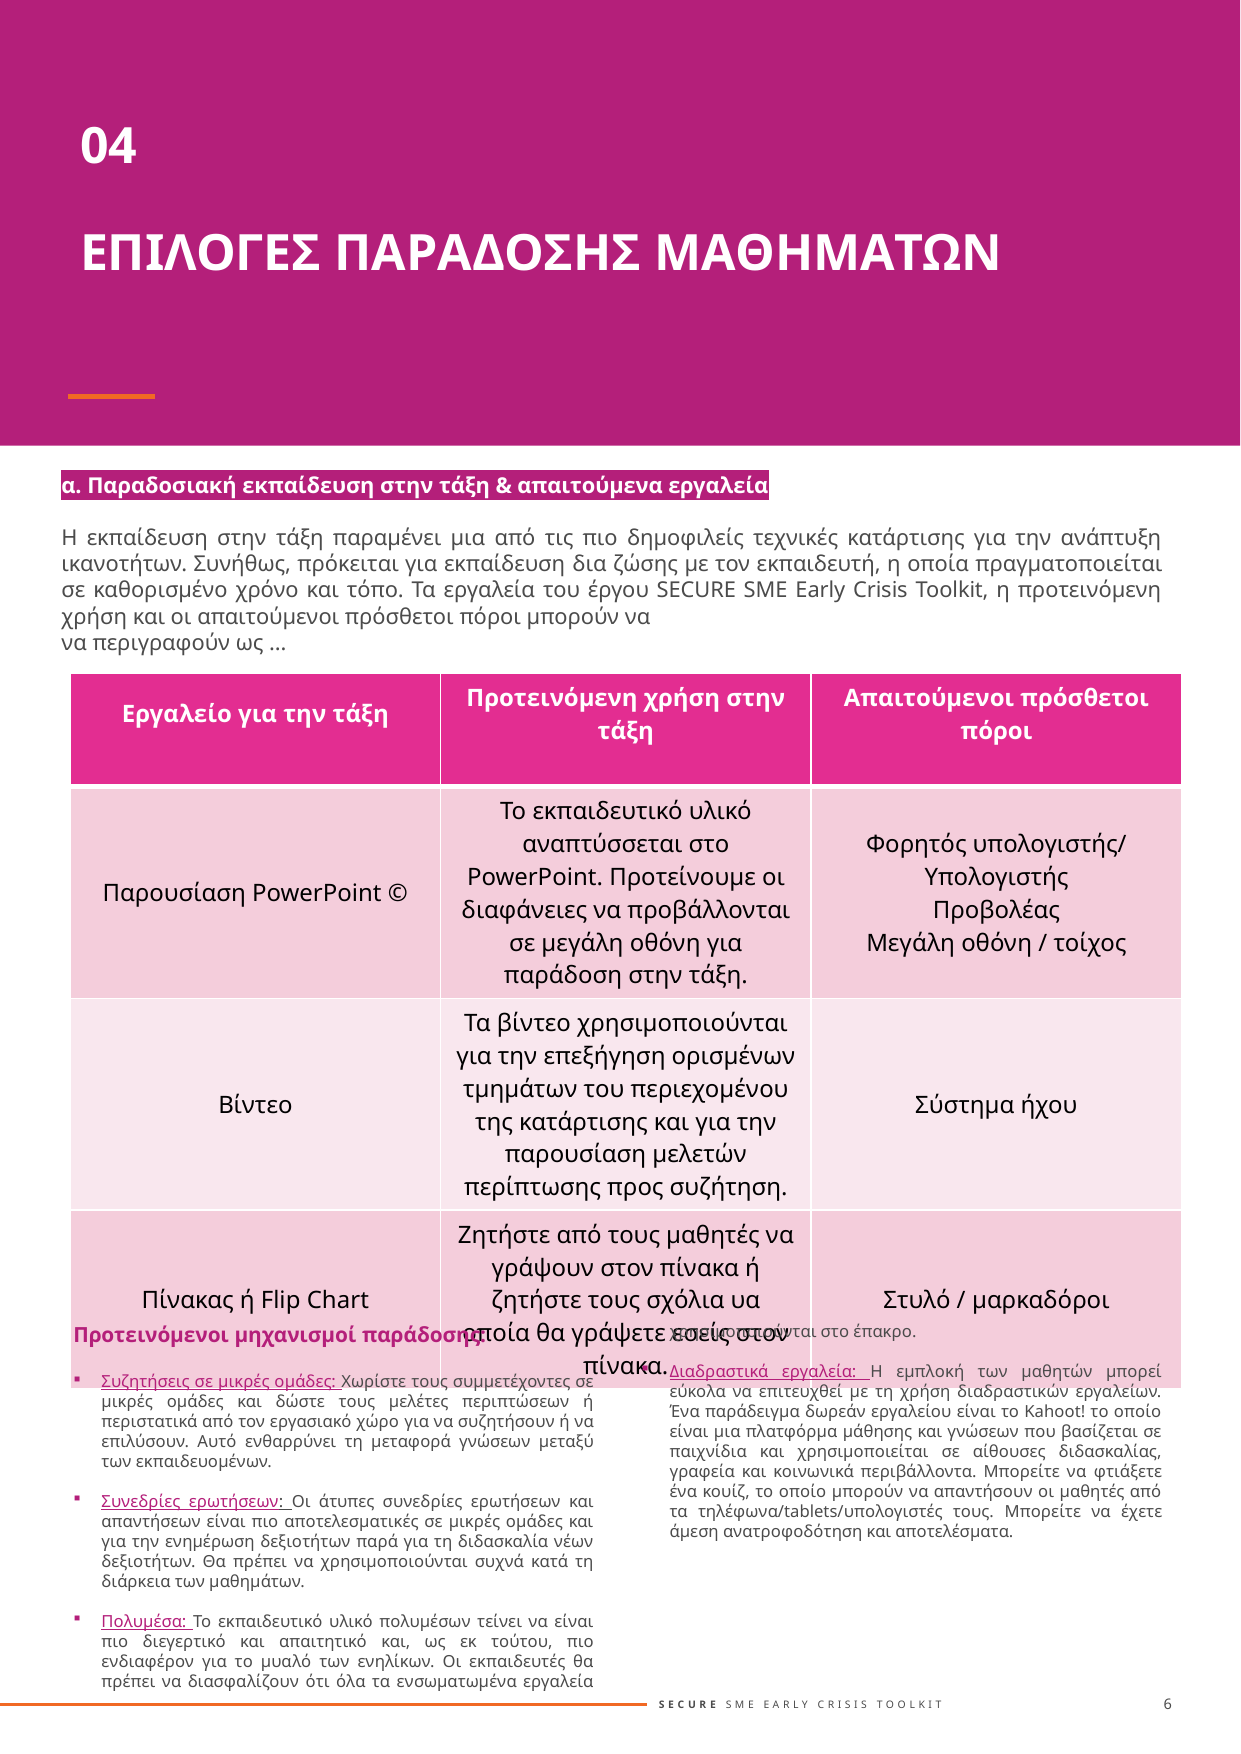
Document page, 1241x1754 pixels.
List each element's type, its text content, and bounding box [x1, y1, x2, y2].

table_cell Σύστημα ήχου [812, 999, 1181, 1209]
table_cell Το εκπαιδευτικό υλικό αναπτύσσεται στο PowerPoint. Προτείνουμε οι διαφάνειες να προβάλλονται σε μεγάλη οθόνη για παράδοση στην τάξη. [441, 789, 810, 998]
table_header Εργαλείο για την τάξη [71, 674, 440, 784]
table_cell Βίντεο [71, 999, 440, 1209]
table_cell Τα βίντεο χρησιμοποιούνται για την επεξήγηση ορισμένων τμημάτων του περιεχομένου της κατάρτισης και για την παρουσίαση μελετών περίπτωσης προς συζήτηση. [441, 999, 810, 1209]
table_cell Πίνακας ή Flip Chart [71, 1211, 440, 1313]
table_header Απαιτούμενοι πρόσθετοι πόροι [812, 674, 1181, 784]
table_cell Φορητός υπολογιστής/ Υπολογιστής Προβολέας Μεγάλη οθόνη / τοίχος [812, 789, 1181, 998]
table_cell Παρουσίαση PowerPoint © [71, 789, 440, 998]
list α. Παραδοσιακή εκπαίδευση στην τάξη & απαιτούμενα εργαλεία Η εκπαίδευση στην τάξη παραμένει μια από τις πιο δημοφιλείς τεχνικές κατάρτισης για την ανάπτυξη ικανοτήτων. Συνήθως, πρόκειται για εκπαίδευση δια ζώσης με τον εκπαιδευτή, η οποία πραγματοποιείται σε καθορισμένο χρόνο και τόπο. Τα εργαλεία του έργου SECURE SME Early Crisis Toolkit, η προτεινόμενη χρήση και οι απαιτούμενοι πρόσθετοι πόροι μπορούν να να περιγραφούν ως ... [46, 463, 1241, 798]
table_cell Στυλό / μαρκαδόροι [812, 1211, 1181, 1388]
list 04 ΕΠΙΛΟΓΕΣ ΠΑΡΑΔΟΣΗΣ ΜΑΘΗΜΑΤΩΝ [64, 105, 1187, 228]
slide_number 6 [1024, 1666, 1187, 1743]
table_cell Ζητήστε από τους μαθητές να γράψουν στον πίνακα ή ζητήστε τους σχόλια υα οποία θα γράψετε εσείς στον πίνακα. [441, 1211, 810, 1313]
text_box Προτεινόμενοι μηχανισμοί παράδοσης: Συζητήσεις σε μικρές ομάδες: Χωρίστε τους συμμετέχοντες σε μικρές ομάδες και δώστε τους μελέτες περιπτώσεων ή περιστατικά από τον εργασιακό χώρο για να συζητήσουν ή να επιλύσουν. Αυτό ενθαρρύνει τη μεταφορά γνώσεων μεταξύ των εκπαιδευομένων. Συνεδρίες ερωτήσεων: Οι άτυπες συνεδρίες ερωτήσεων και απαντήσεων είναι πιο αποτελεσματικές σε μικρές ομάδες και για την ενημέρωση δεξιοτήτων παρά για τη διδασκαλία νέων δεξιοτήτων. Θα πρέπει να χρησιμοποιούνται συχνά κατά τη διάρκεια των μαθημάτων. Πολυμέσα: Το εκπαιδευτικό υλικό πολυμέσων τείνει να είναι πιο διεγερτικό και απαιτητικό και, ως εκ τούτου, πιο ενδιαφέρον για το μυαλό των ενηλίκων. Οι εκπαιδευτές θα πρέπει να διασφαλίζουν ότι όλα τα ενσωματωμένα εργαλεία χρησιμοποιούνται στο έπακρο. Διαδραστικά εργαλεία: Η εμπλοκή των μαθητών μπορεί εύκολα να επιτευχθεί με τη χρήση διαδραστικών εργαλείων. Ένα παράδειγμα δωρεάν εργαλείου είναι το Kahoot! το οποίο είναι μια πλατφόρμα μάθησης και γνώσεων που βασίζεται σε παιχνίδια και χρησιμοποιείται σε αίθουσες διδασκαλίας, γραφεία και κοινωνικά περιβάλλοντα. Μπορείτε να φτιάξετε ένα κουίζ, το οποίο μπορούν να απαντήσουν οι μαθητές από τα τηλέφωνα/tablets/υπολογιστές τους. Μπορείτε να έχετε άμεση ανατροφοδότηση και αποτελέσματα. [58, 1313, 1178, 1716]
table_header Προτεινόμενη χρήση στην τάξη [441, 674, 810, 784]
